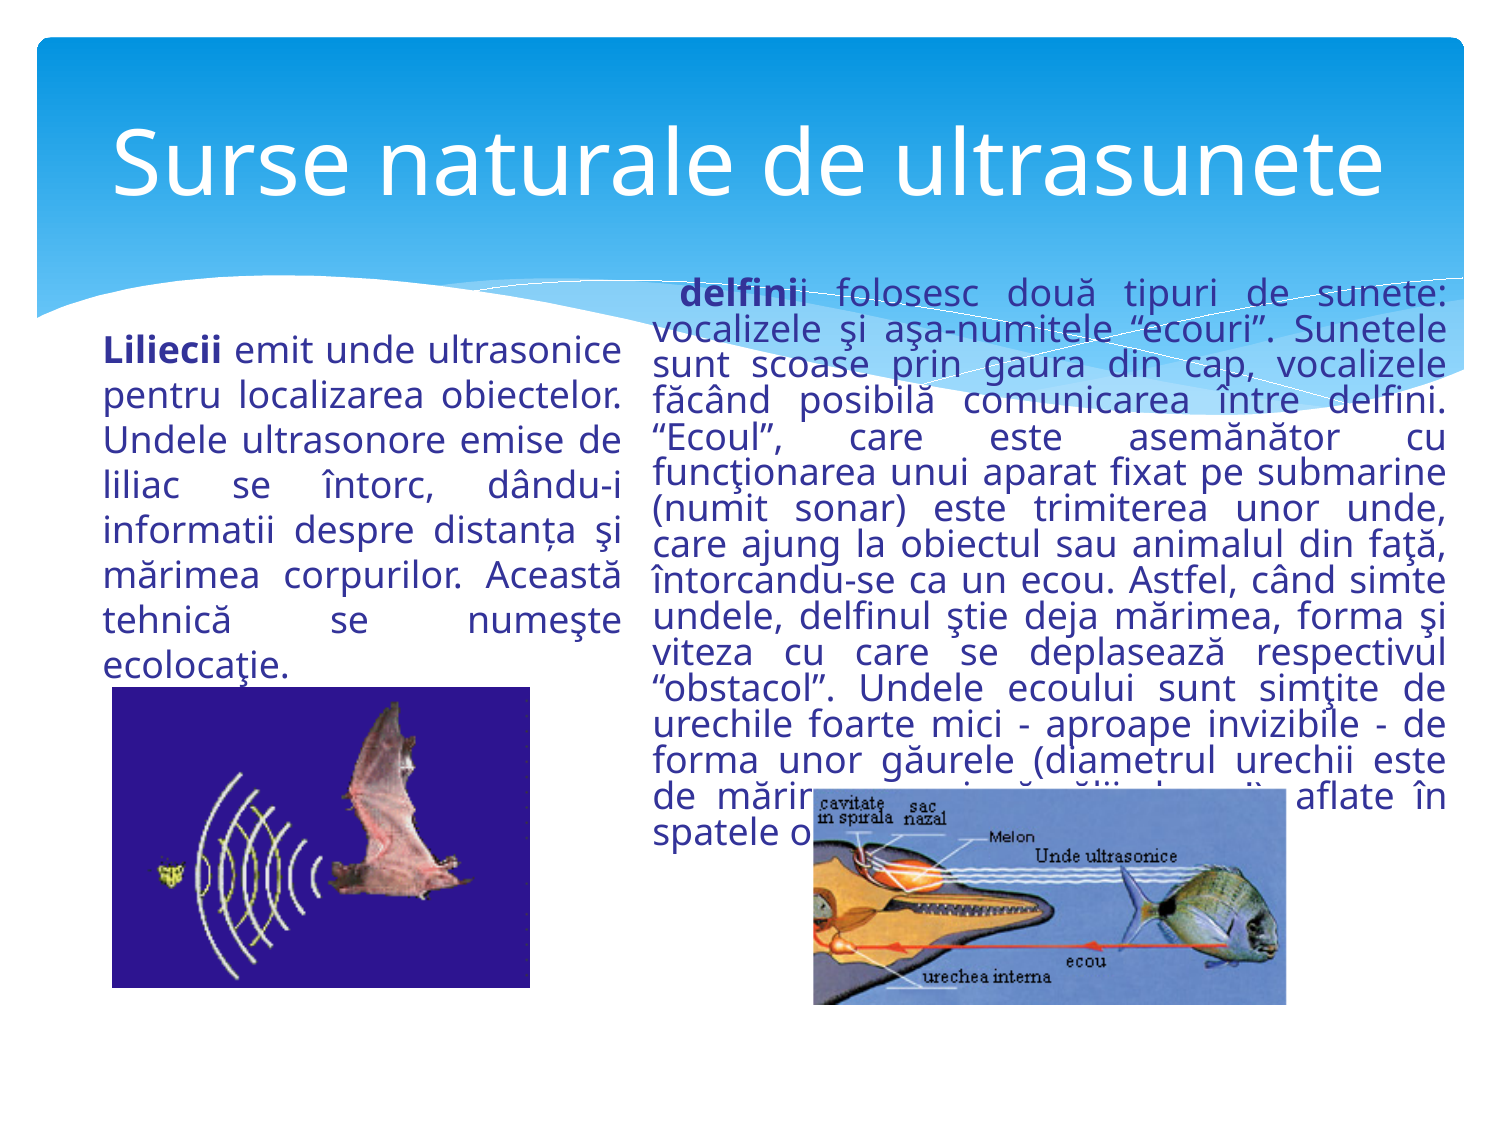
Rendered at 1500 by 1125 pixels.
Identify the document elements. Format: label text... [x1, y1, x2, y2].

title Surse naturale de ultrasunete [75, 55, 1425, 261]
picture [112, 687, 531, 988]
text_box delfinii folosesc două tipuri de sunete: vocalizele şi aşa-numitele “ecouri”. Sunetele sunt scoase prin gaura din cap, vocalizele făcând posibilă comunicarea între delfini. “Ecoul”, care este asemănător cu funcţionarea unui aparat fixat pe submarine (numit sonar) este trimiterea unor unde, care ajung la obiectul sau animalul din faţă, întorcandu-se ca un ecou. Astfel, când simte undele, delfinul ştie deja mărimea, forma şi viteza cu care se deplasează respectivul “obstacol”. Undele ecoului sunt simţite de urechile foarte mici - aproape invizibile - de forma unor găurele (diametrul urechii este de mărimea unei gămălii de ac!), aflate în spatele ochilor. [637, 224, 1463, 861]
text_box Liliecii emit unde ultrasonice pentru localizarea obiectelor. Undele ultrasonore emise de liliac se întorc, dându-i informatii despre distanța şi mărimea corpurilor. Această tehnică se numeşte ecolocaţie. [87, 318, 637, 694]
picture [812, 785, 1288, 1006]
